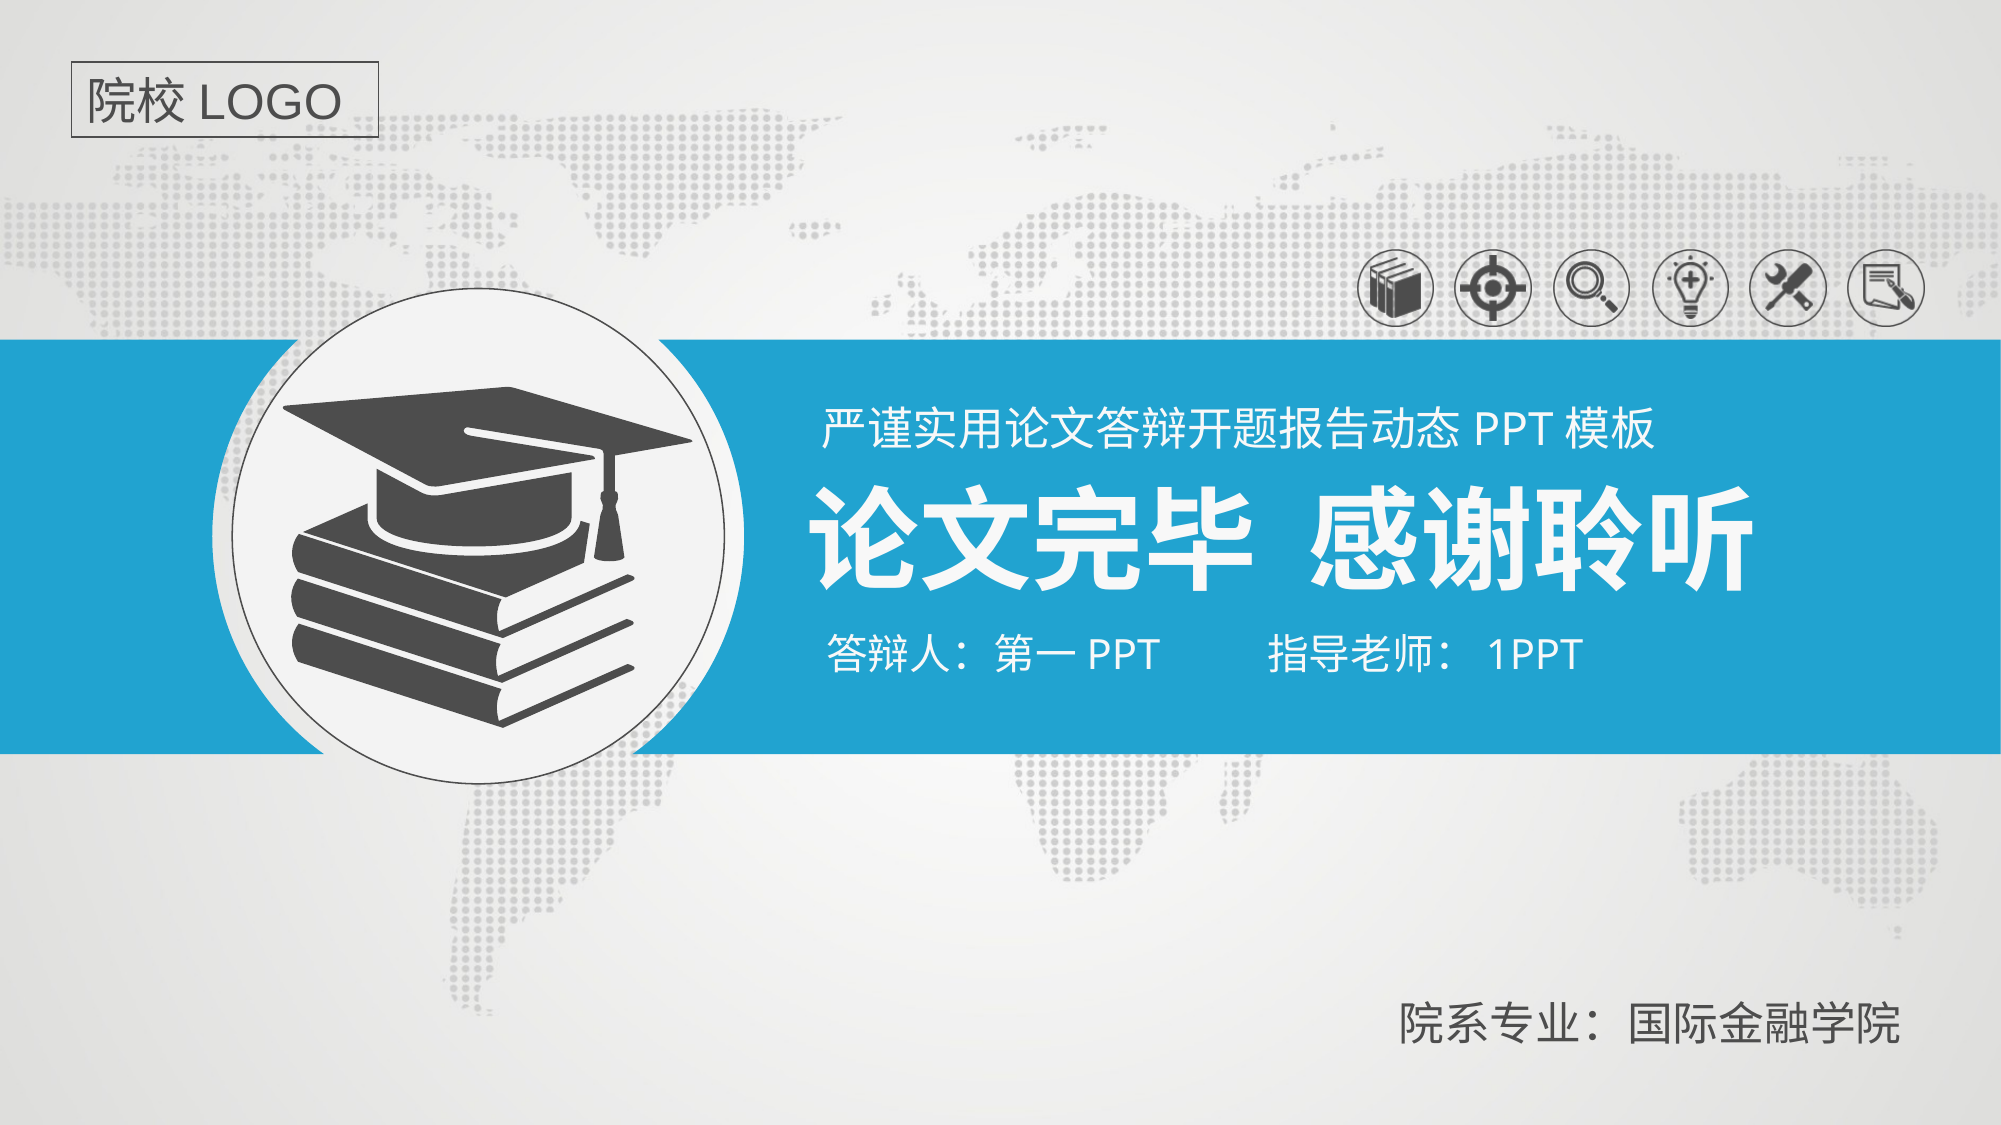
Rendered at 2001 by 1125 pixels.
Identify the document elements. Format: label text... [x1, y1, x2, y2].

text_box [292, 533, 635, 639]
text_box [232, 288, 725, 784]
text_box [292, 623, 635, 728]
text_box 严谨实用论文答辩开题报告动态PPT模板 [806, 392, 1816, 462]
picture [0, 0, 2001, 1125]
text_box [282, 386, 693, 562]
text_box [291, 578, 634, 683]
title 论文完毕 感谢聆听 [791, 480, 1950, 592]
text_box 答辩人：第一PPT 指导老师：1PPT [811, 595, 1876, 686]
text_box [632, 339, 2001, 755]
text_box [0, 339, 324, 755]
text_box 院校LOGO [71, 62, 379, 137]
text_box [302, 503, 590, 598]
text_box 院系专业：国际金融学院 [1284, 959, 1917, 1057]
